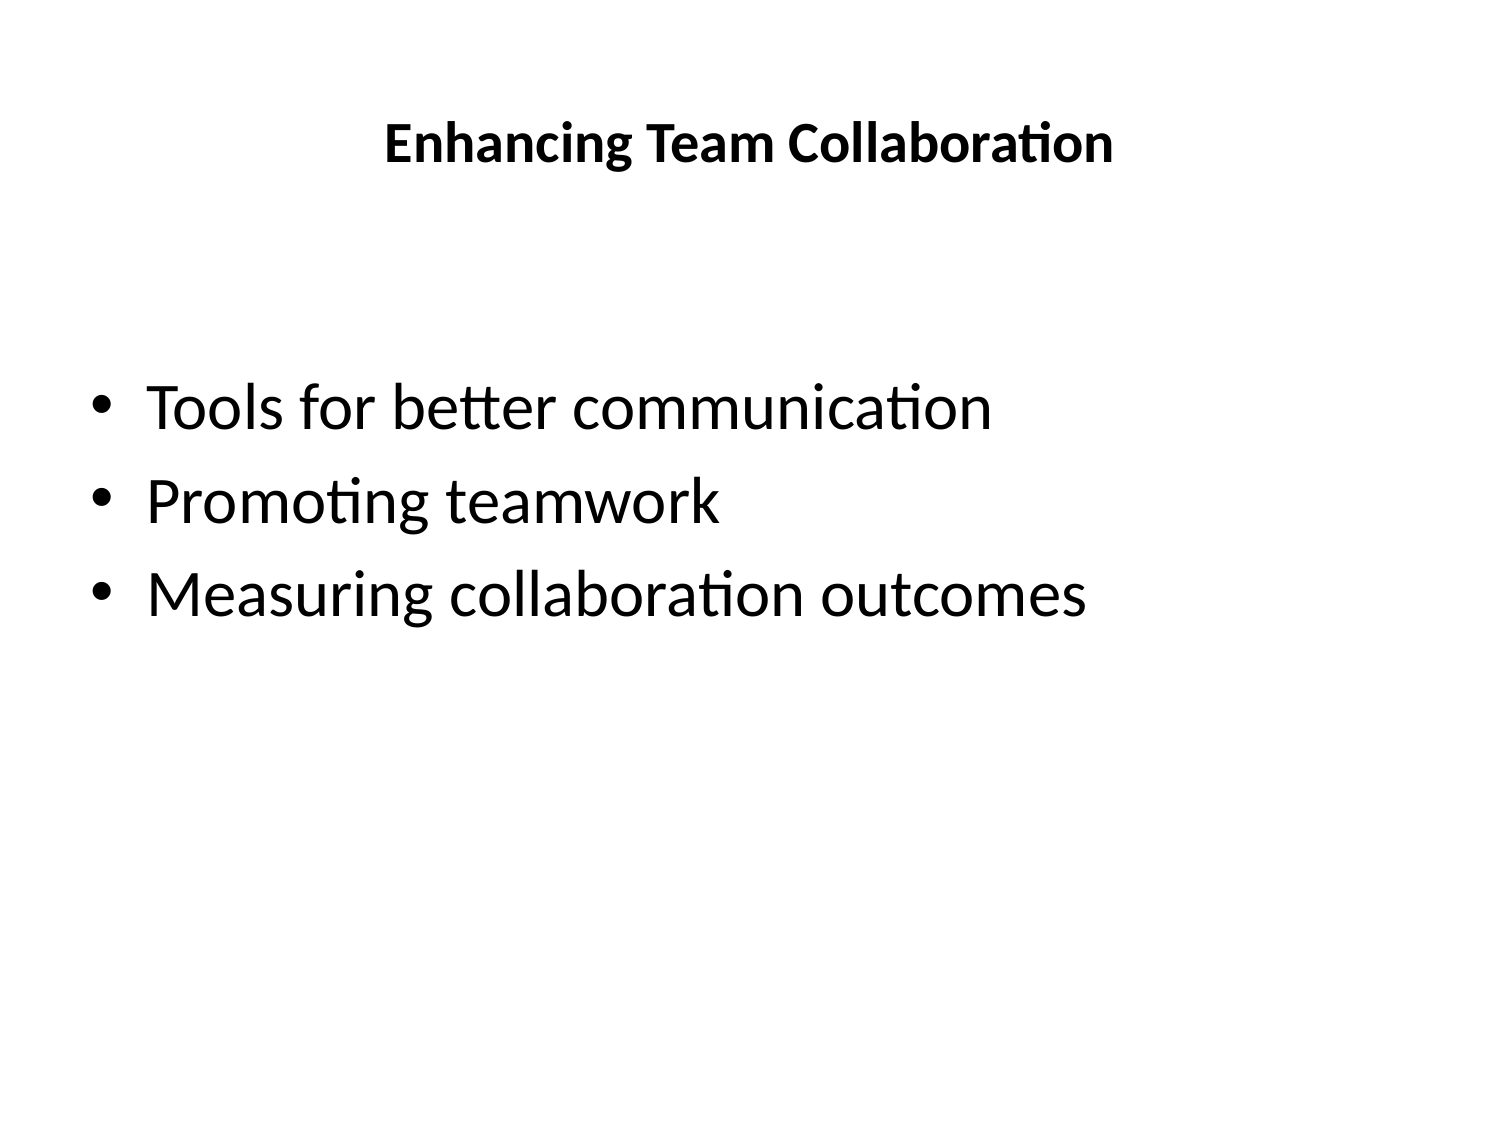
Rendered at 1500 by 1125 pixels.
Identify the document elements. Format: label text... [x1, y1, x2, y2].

list Tools for better communication Promoting teamwork Measuring collaboration outcomes [75, 262, 1425, 1005]
title Enhancing Team Collaboration [75, 45, 1425, 233]
